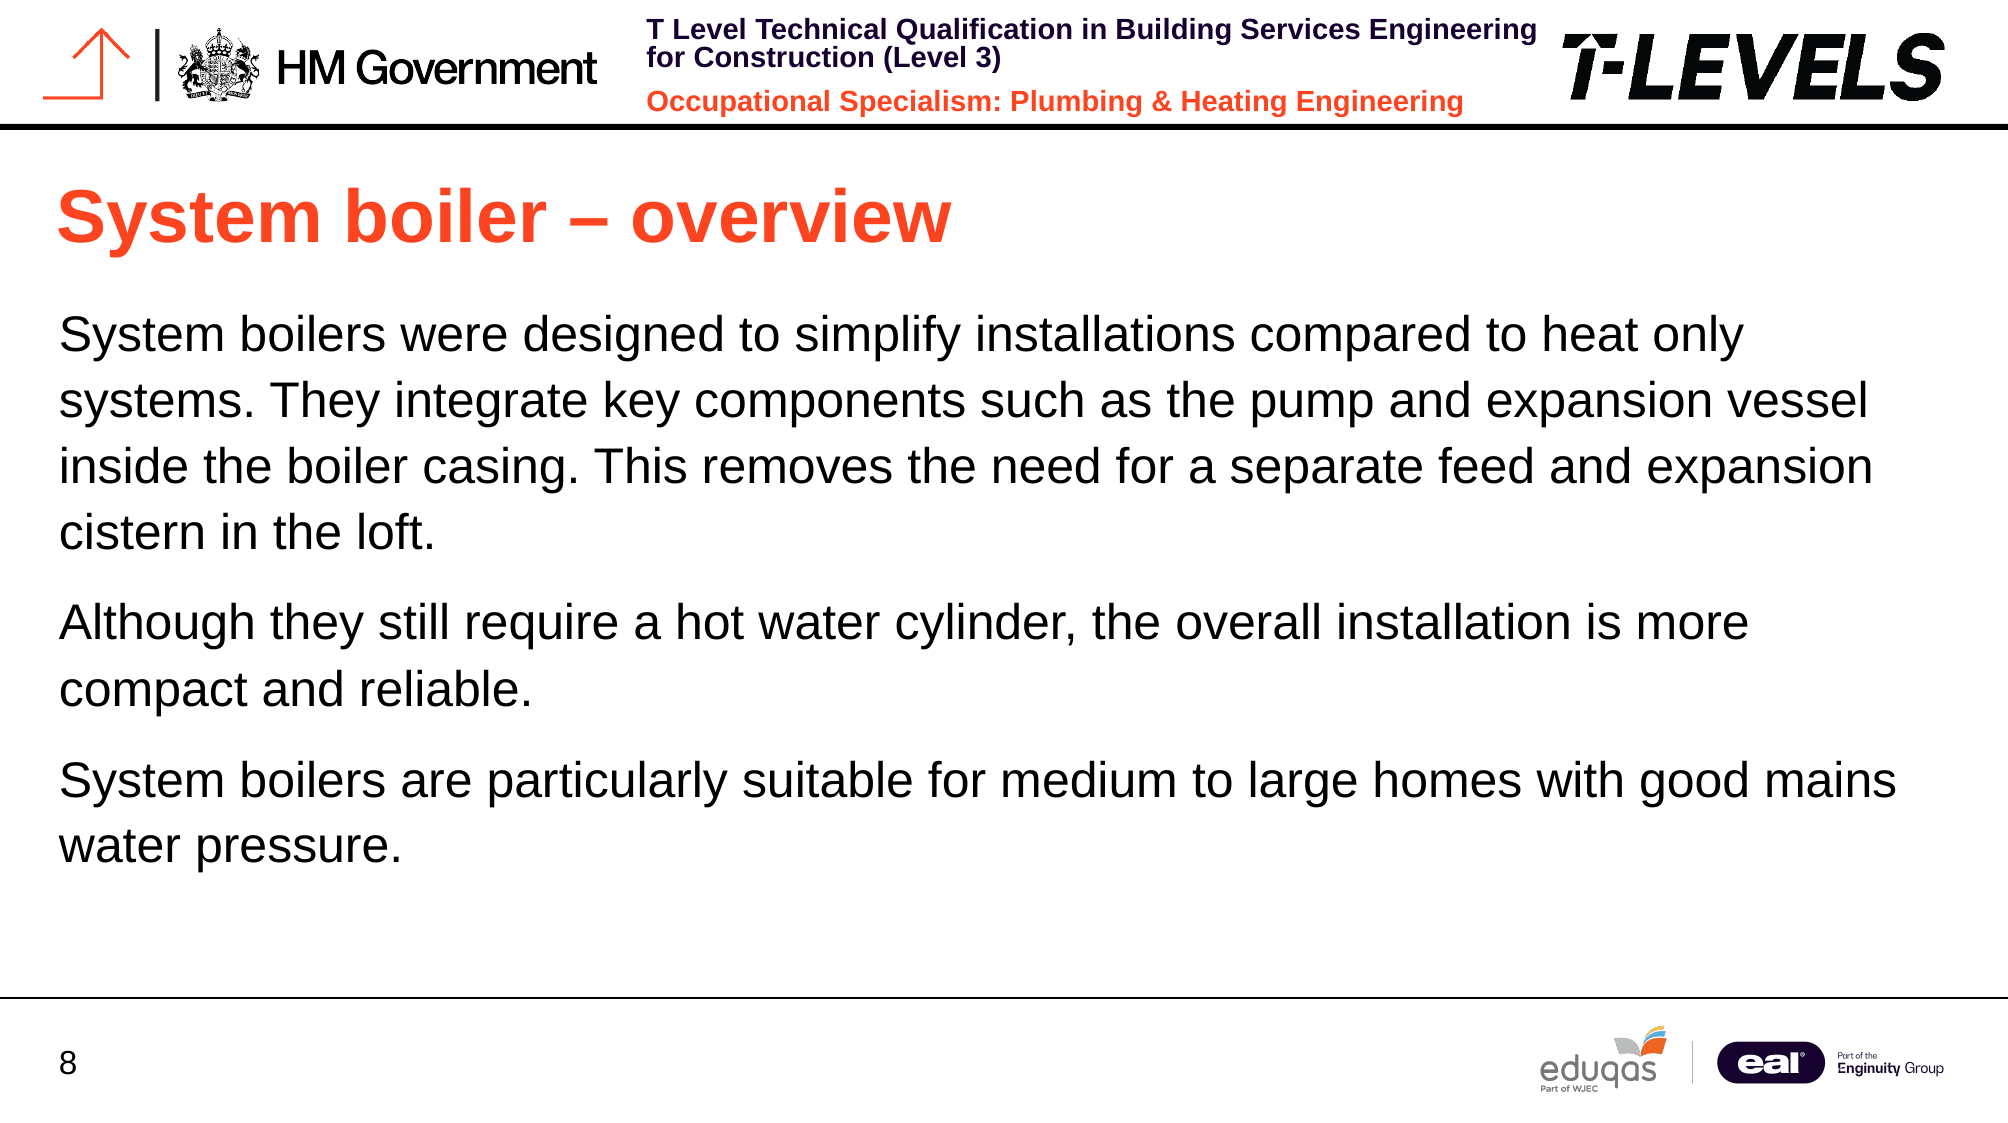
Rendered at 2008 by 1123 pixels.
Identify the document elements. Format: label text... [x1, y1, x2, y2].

picture [1543, 25, 1964, 108]
picture [1535, 1021, 1949, 1097]
list System boilers were designed to simplify installations compared to heat only systems. They integrate key components such as the pump and expansion vessel inside the boiler casing. This removes the need for a separate feed and expansion cistern in the loft. Although they still require a hot water cylinder, the overall installation is more compact and reliable. System boilers are particularly suitable for medium to large homes with good mains water pressure. [59, 295, 1949, 975]
picture [155, 28, 597, 102]
picture [38, 27, 136, 100]
title System boiler – overview [41, 111, 1949, 314]
